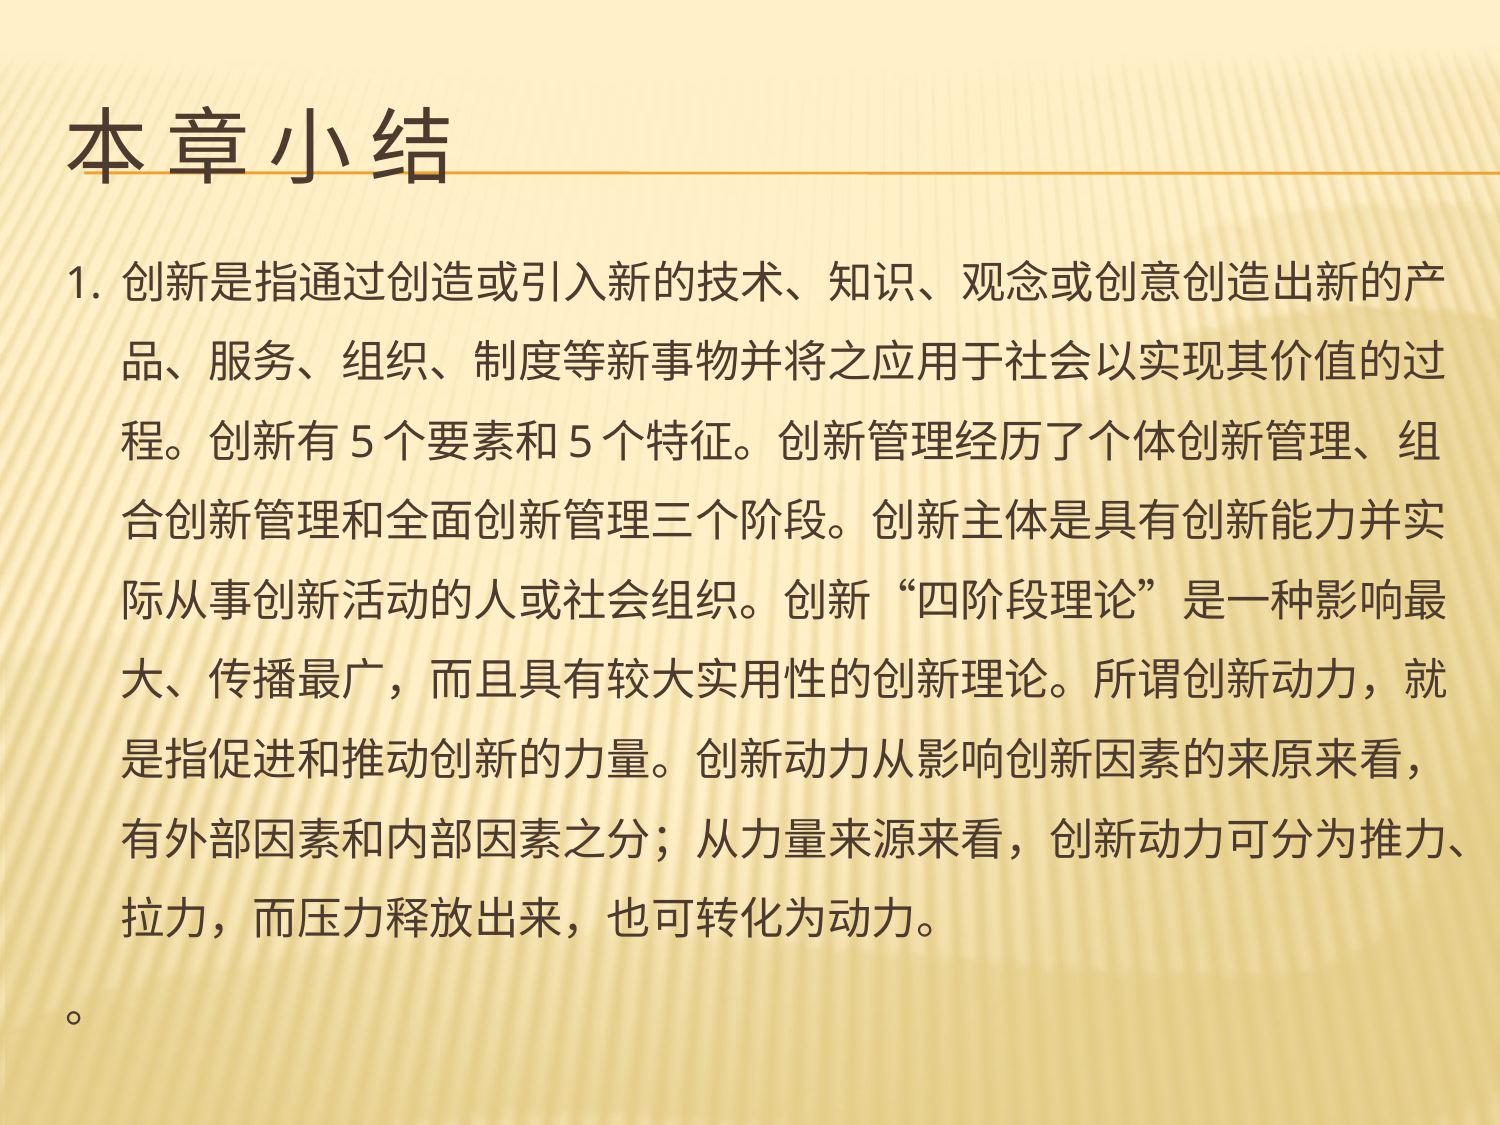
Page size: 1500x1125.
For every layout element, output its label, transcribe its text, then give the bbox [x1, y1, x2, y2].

title 本 章 小 结 [50, 75, 1475, 213]
list 1. 创新是指通过创造或引入新的技术、知识、观念或创意创造出新的产品、服务、组织、制度等新事物并将之应用于社会以实现其价值的过程。创新有5个要素和5个特征。创新管理经历了个体创新管理、组合创新管理和全面创新管理三个阶段。创新主体是具有创新能力并实际从事创新活动的人或社会组织。创新“四阶段理论”是一种影响最大、传播最广，而且具有较大实用性的创新理论。所谓创新动力，就是指促进和推动创新的力量。创新动力从影响创新因素的来原来看，有外部因素和内部因素之分；从力量来源来看，创新动力可分为推力、拉力，而压力释放出来，也可转化为动力。 。 [49, 219, 1476, 1048]
